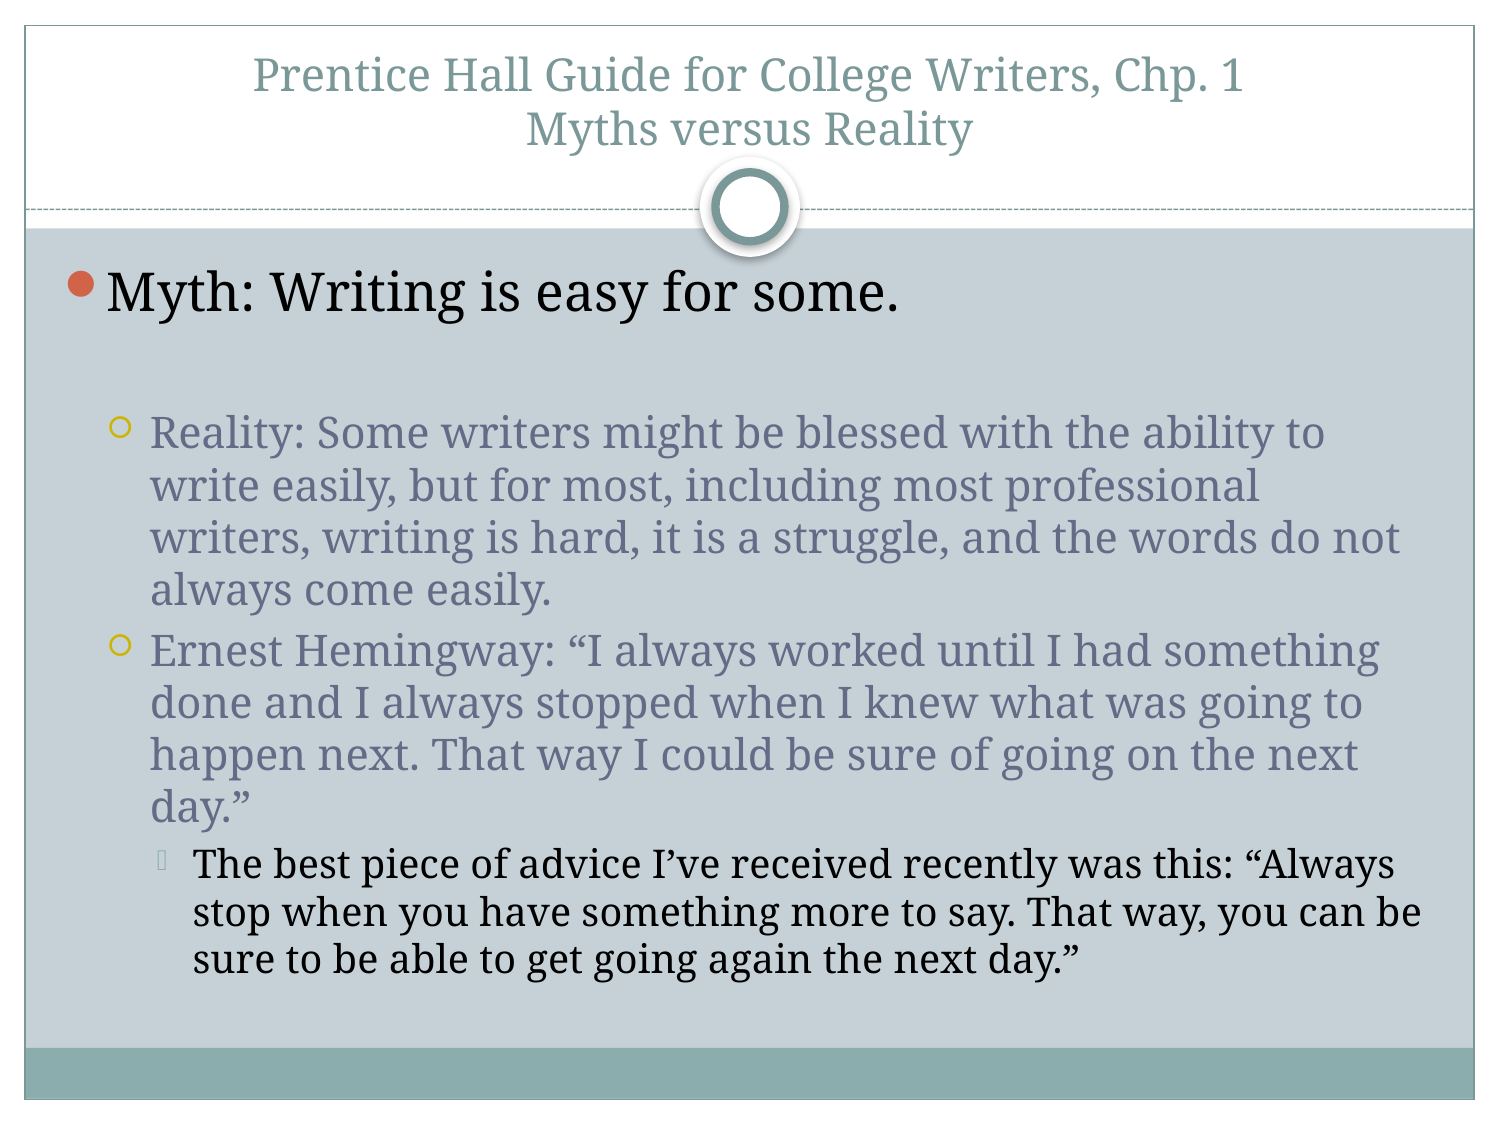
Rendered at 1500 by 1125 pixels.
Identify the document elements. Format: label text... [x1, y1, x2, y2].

list Myth: Writing is easy for some. Reality: Some writers might be blessed with the ability to write easily, but for most, including most professional writers, writing is hard, it is a struggle, and the words do not always come easily. Ernest Hemingway: “I always worked until I had something done and I always stopped when I knew what was going to happen next. That way I could be sure of going on the next day.” The best piece of advice I’ve received recently was this: “Always stop when you have something more to say. That way, you can be sure to be able to get going again the next day.” [49, 250, 1445, 1001]
title Prentice Hall Guide for College Writers, Chp. 1 Myths versus Reality [49, 37, 1450, 162]
